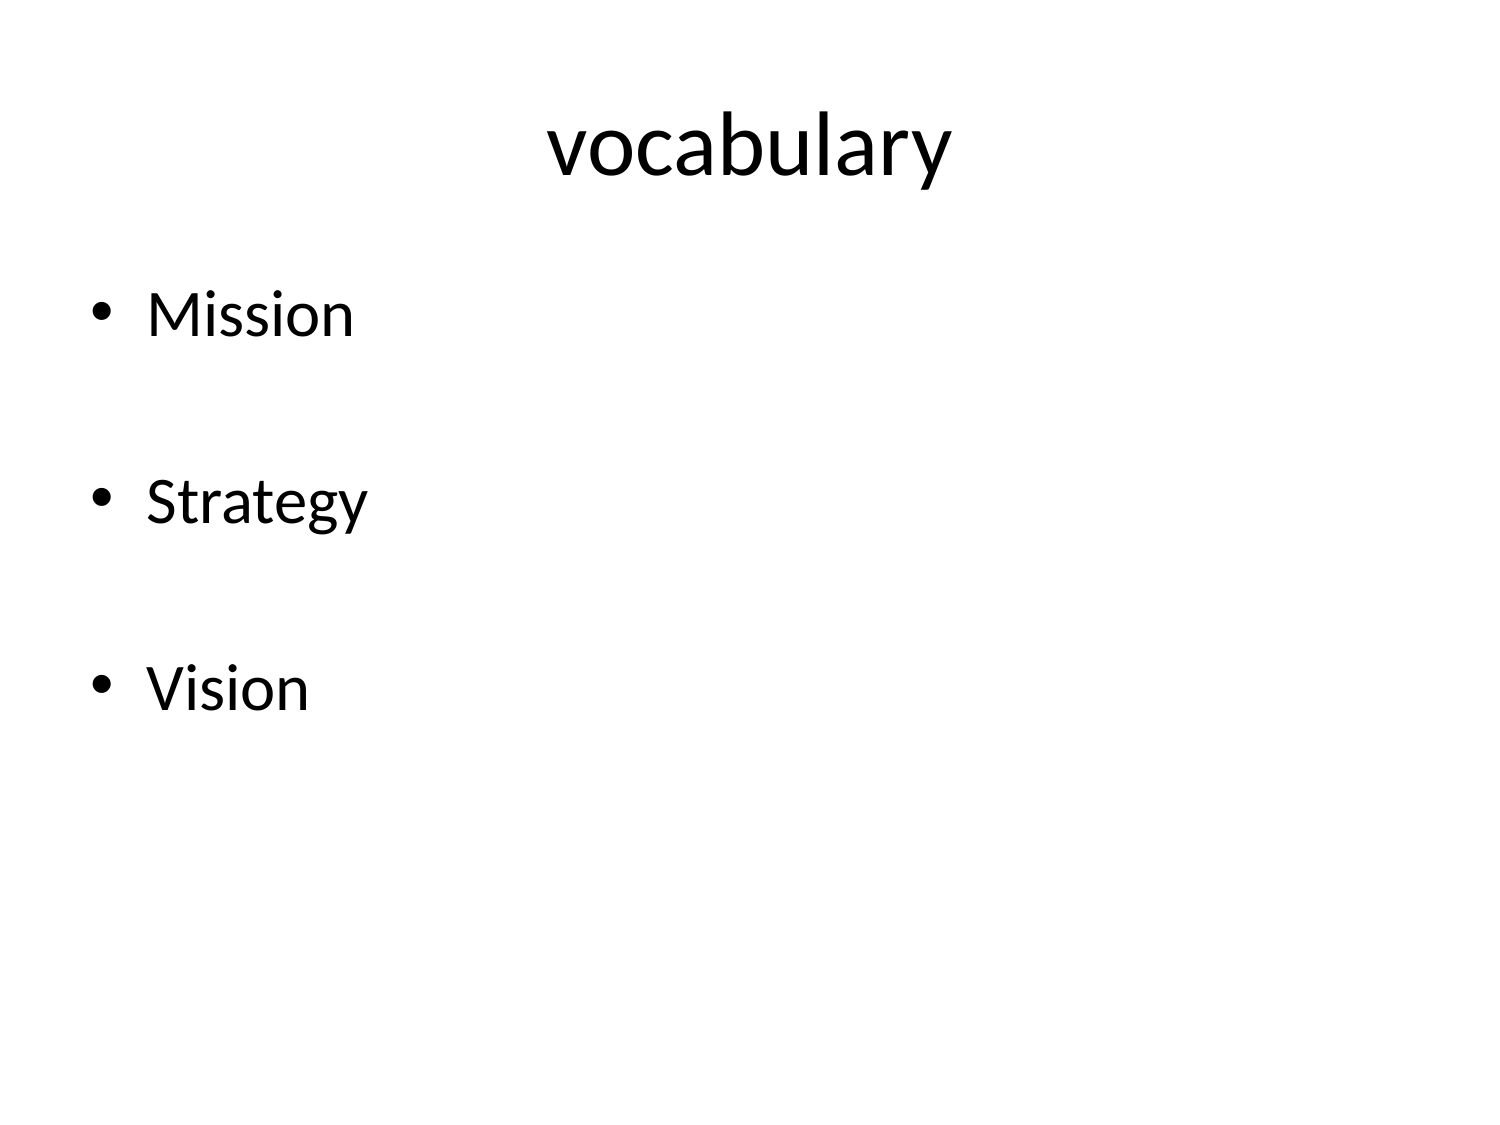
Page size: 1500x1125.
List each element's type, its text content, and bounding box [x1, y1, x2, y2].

title vocabulary [75, 45, 1425, 233]
list Mission Strategy Vision [75, 262, 1425, 1005]
